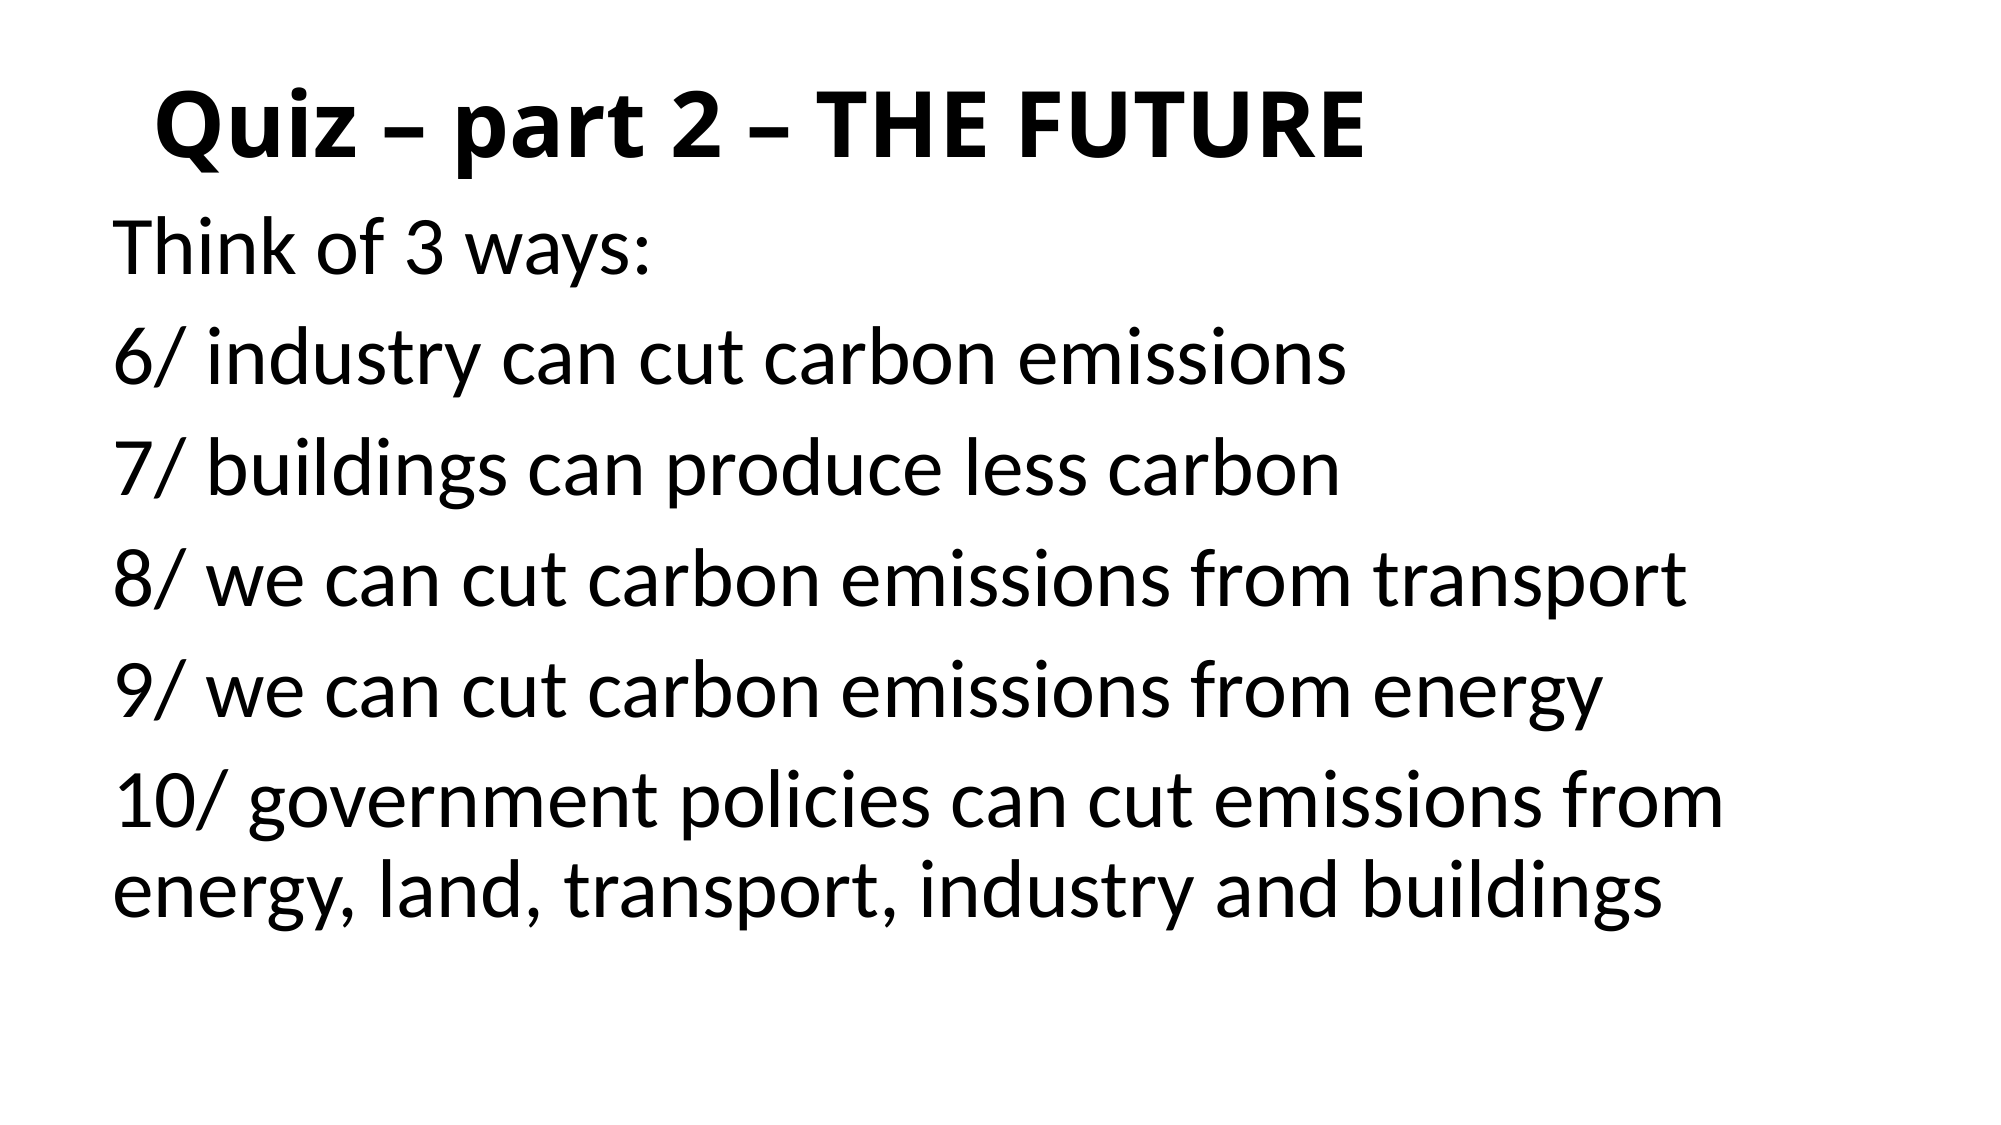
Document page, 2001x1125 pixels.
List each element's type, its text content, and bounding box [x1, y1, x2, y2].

title Quiz – part 2 – THE FUTURE [137, 59, 1863, 195]
list Think of 3 ways: 6/ industry can cut carbon emissions 7/ buildings can produce less carbon 8/ we can cut carbon emissions from transport 9/ we can cut carbon emissions from energy 10/ government policies can cut emissions from energy, land, transport, industry and buildings [97, 195, 1863, 1014]
